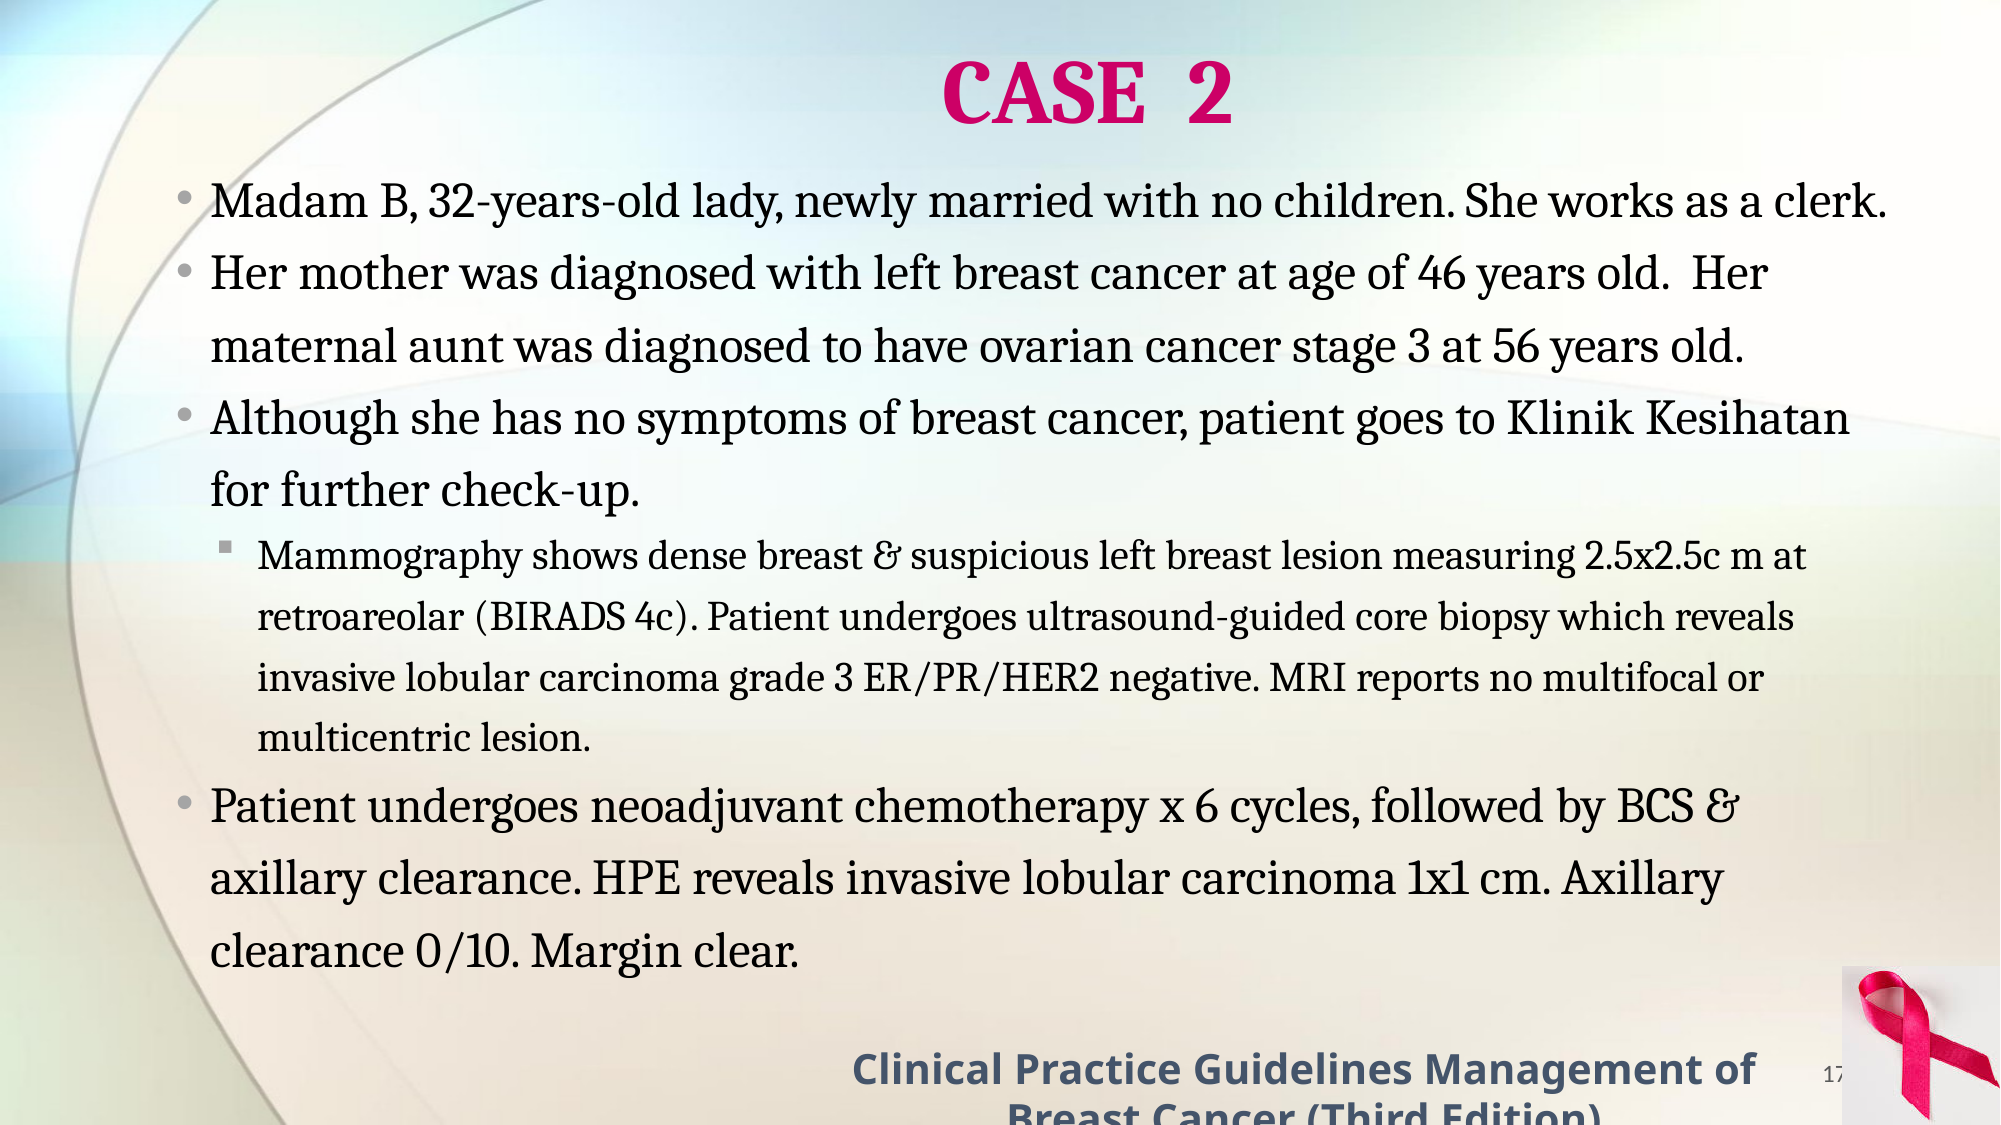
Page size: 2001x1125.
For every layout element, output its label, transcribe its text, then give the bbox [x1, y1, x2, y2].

list Madam B, 32-years-old lady, newly married with no children. She works as a clerk. Her mother was diagnosed with left breast cancer at age of 46 years old. Her maternal aunt was diagnosed to have ovarian cancer stage 3 at 56 years old. Although she has no symptoms of breast cancer, patient goes to Klinik Kesihatan for further check-up. Mammography shows dense breast & suspicious left breast lesion measuring 2.5x2.5c m at retroareolar (BIRADS 4c). Patient undergoes ultrasound-guided core biopsy which reveals invasive lobular carcinoma grade 3 ER/PR/HER2 negative. MRI reports no multifocal or multicentric lesion. Patient undergoes neoadjuvant chemotherapy x 6 cycles, followed by BCS & axillary clearance. HPE reveals invasive lobular carcinoma 1x1 cm. Axillary clearance 0/10. Margin clear. [160, 147, 1914, 1055]
title CASE 2 [357, 3, 1840, 147]
picture [0, 0, 2001, 1125]
text_box Clinical Practice Guidelines Management of Breast Cancer (Third Edition) [788, 1035, 1820, 1125]
slide_number 17 [1820, 1042, 1832, 1103]
